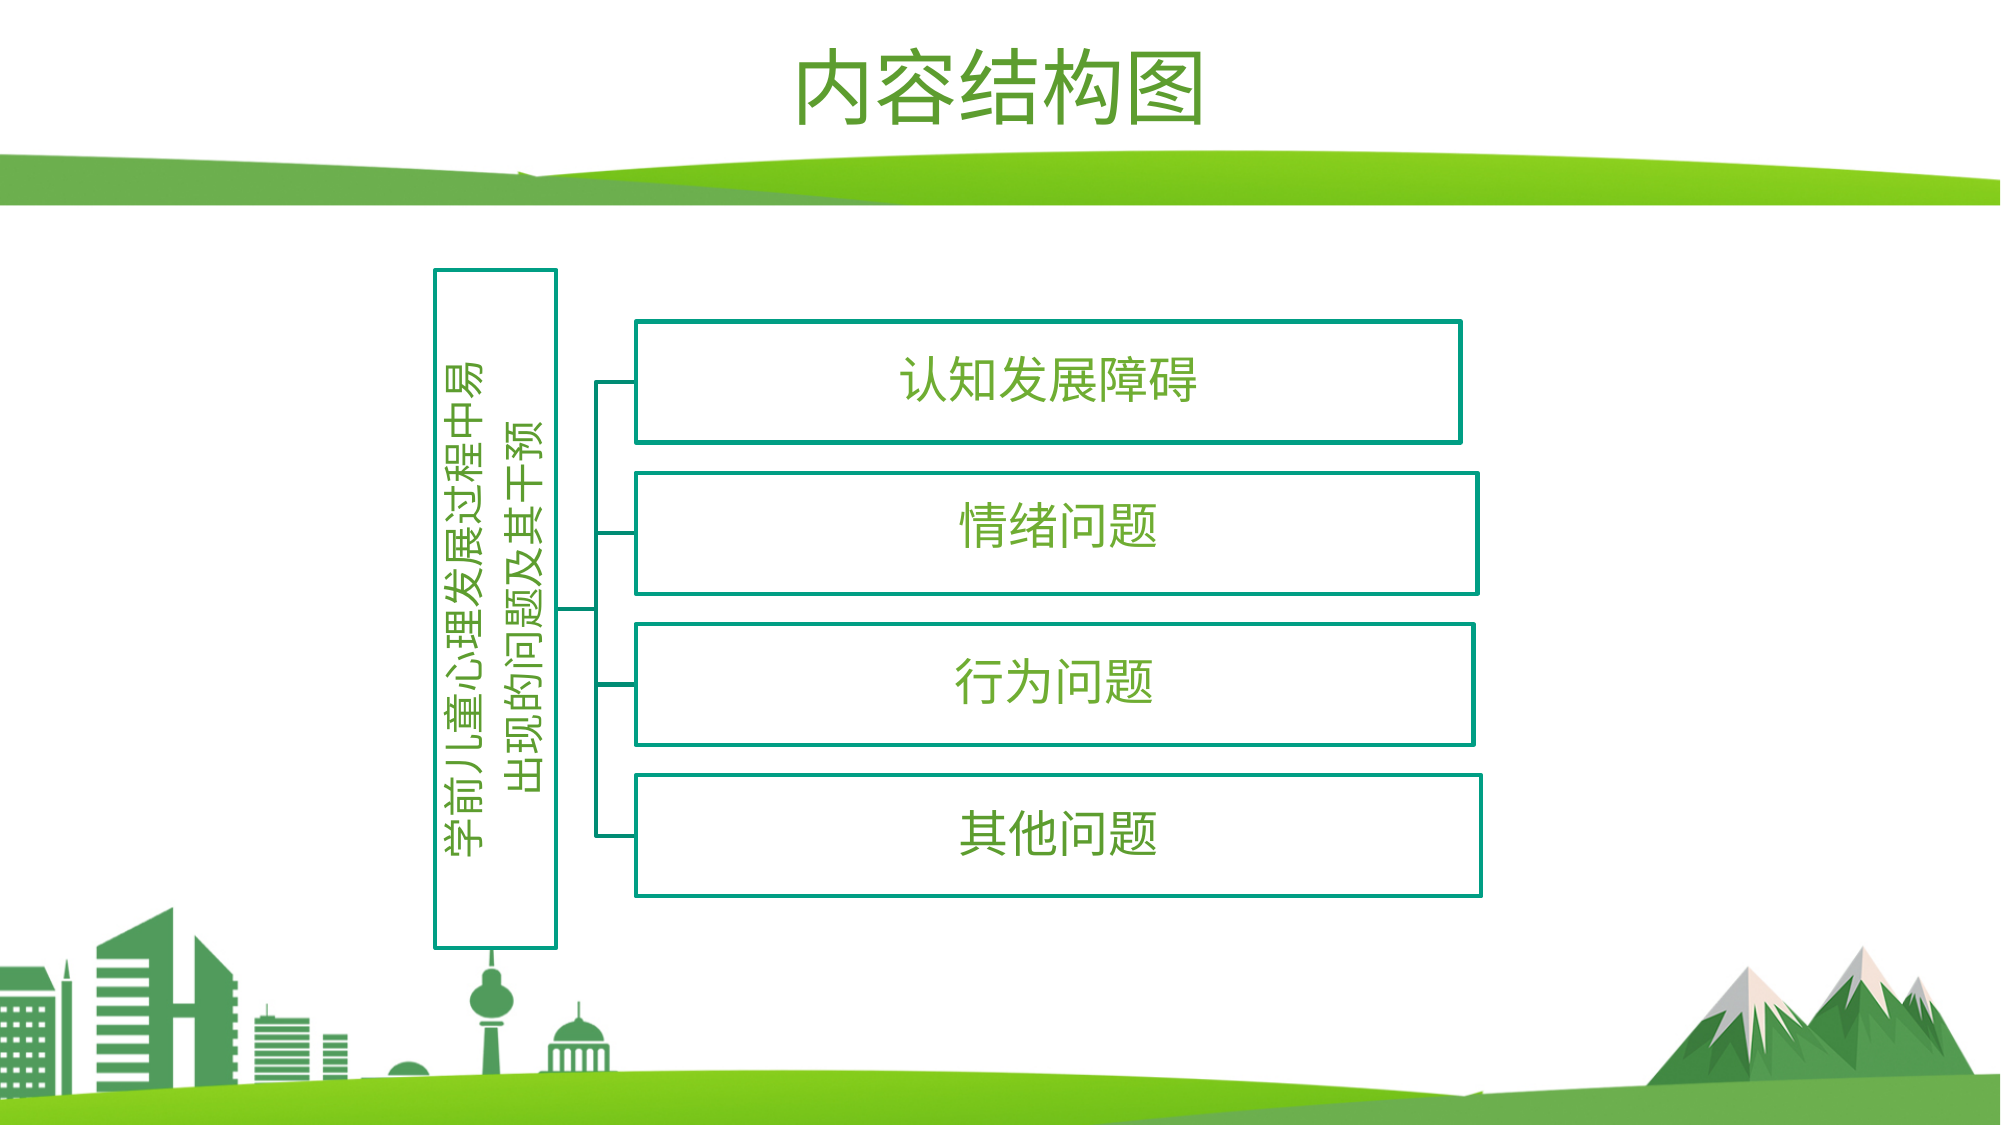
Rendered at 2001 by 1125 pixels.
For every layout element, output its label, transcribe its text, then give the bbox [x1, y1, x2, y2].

picture [0, 0, 2001, 1125]
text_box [333, 268, 1584, 949]
text_box 内容结构图 [748, 28, 1252, 143]
